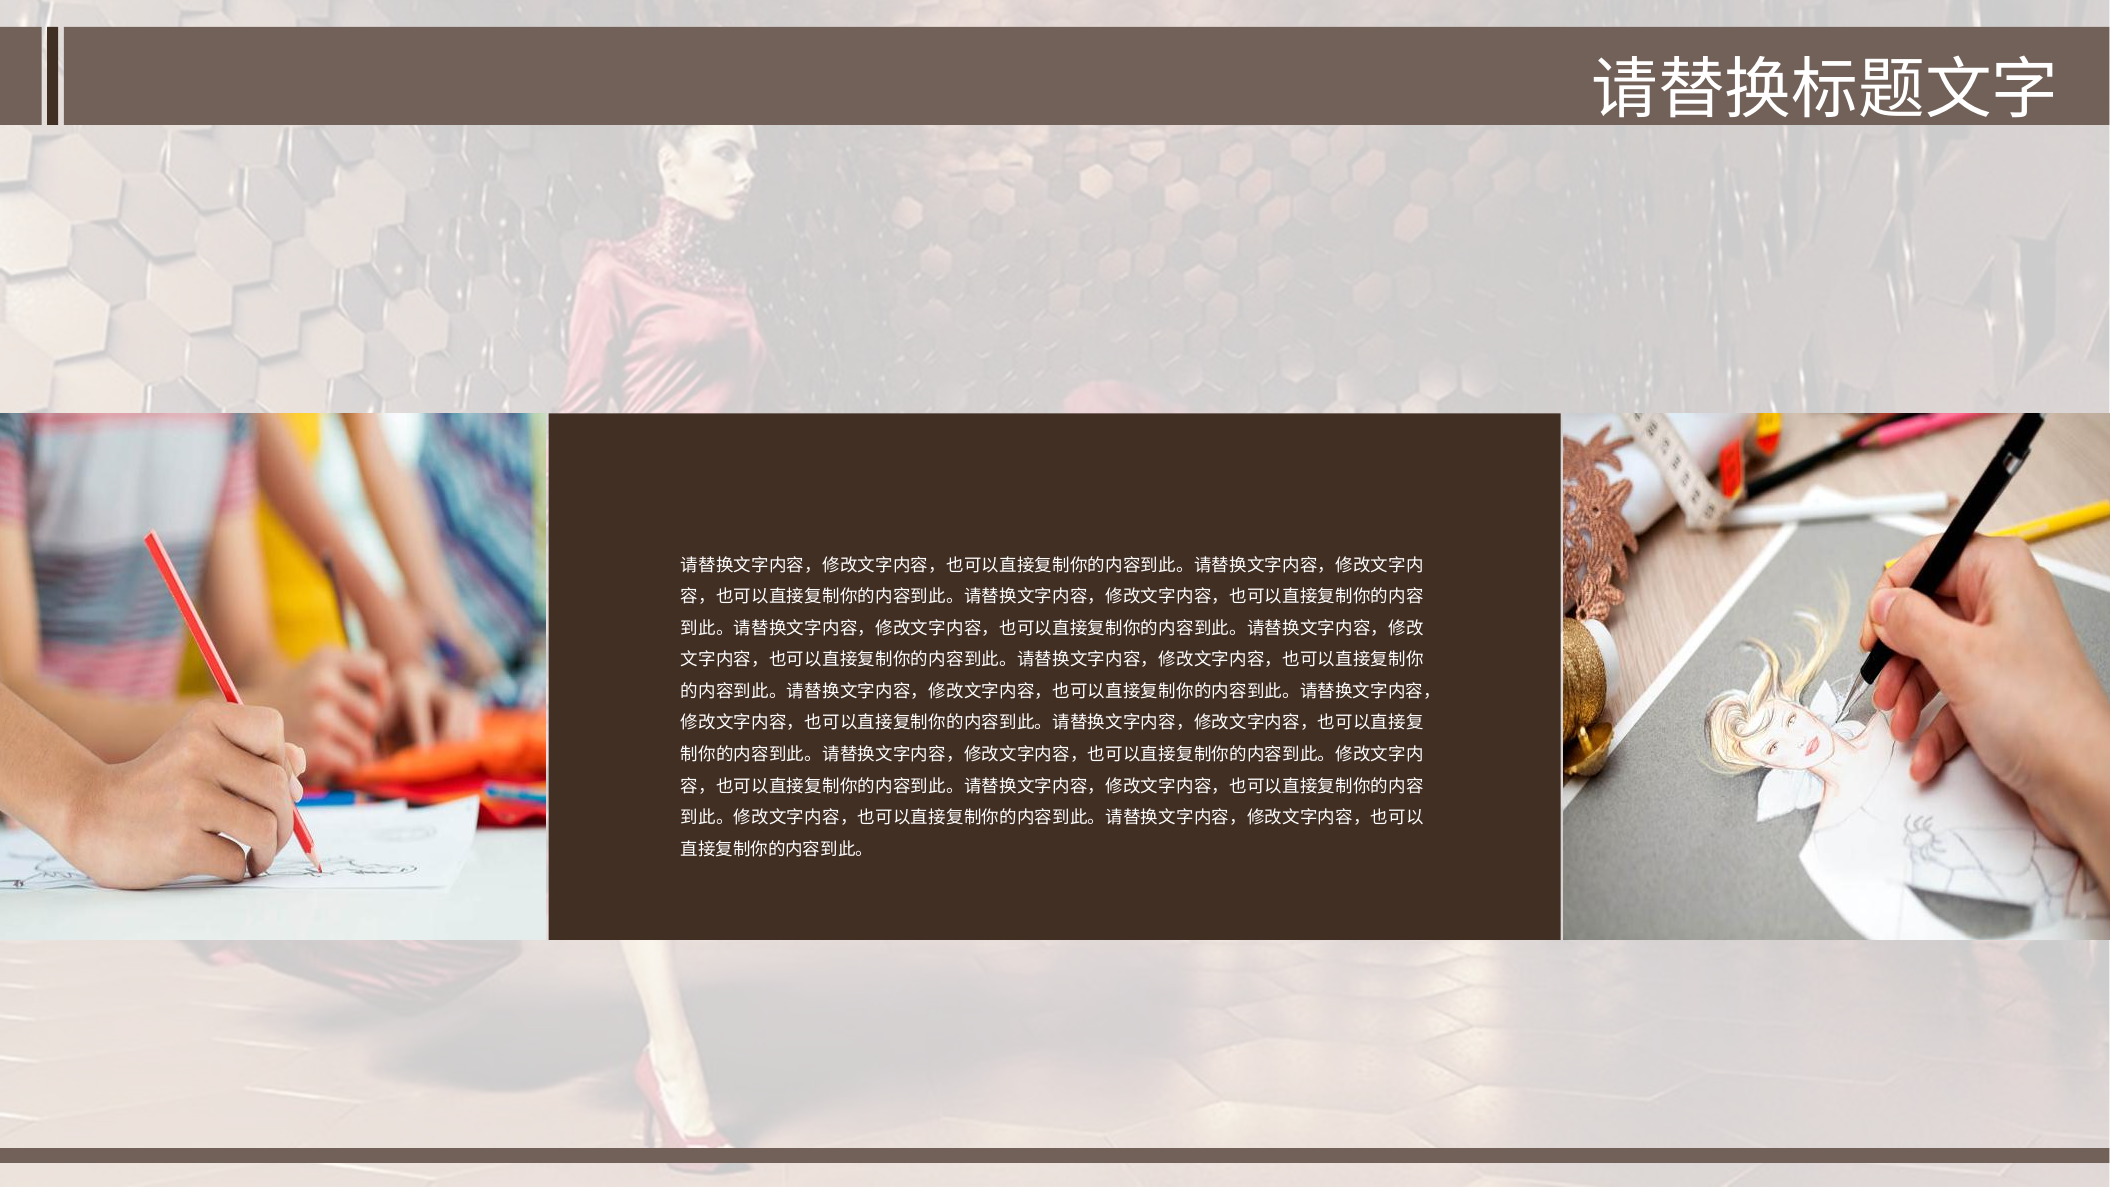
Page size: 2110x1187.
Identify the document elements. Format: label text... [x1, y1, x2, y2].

text_box [0, 1147, 2110, 1164]
text_box [548, 412, 1562, 941]
text_box [46, 26, 59, 126]
text_box 请替换文字内容，修改文字内容，也可以直接复制你的内容到此。请替换文字内容，修改文字内容，也可以直接复制你的内容到此。请替换文字内容，修改文字内容，也可以直接复制你的内容到此。请替换文字内容，修改文字内容，也可以直接复制你的内容到此。请替换文字内容，修改文字内容，也可以直接复制你的内容到此。请替换文字内容，修改文字内容，也可以直接复制你的内容到此。请替换文字内容，修改文字内容，也可以直接复制你的内容到此。请替换文字内容，修改文字内容，也可以直接复制你的内容到此。请替换文字内容，修改文字内容，也可以直接复制你的内容到此。请替换文字内容，修改文字内容，也可以直接复制你的内容到此。修改文字内容，也可以直接复制你的内容到此。请替换文字内容，修改文字内容，也可以直接复制你的内容到此。修改文字内容，也可以直接复制你的内容到此。请替换文字内容，修改文字内容，也可以直接复制你的内容到此。 [680, 542, 1425, 859]
text_box [0, 412, 547, 941]
text_box [0, 26, 43, 126]
text_box 请替换标题文字 [1576, 37, 2074, 133]
text_box [1562, 412, 2110, 941]
text_box [63, 26, 2110, 126]
